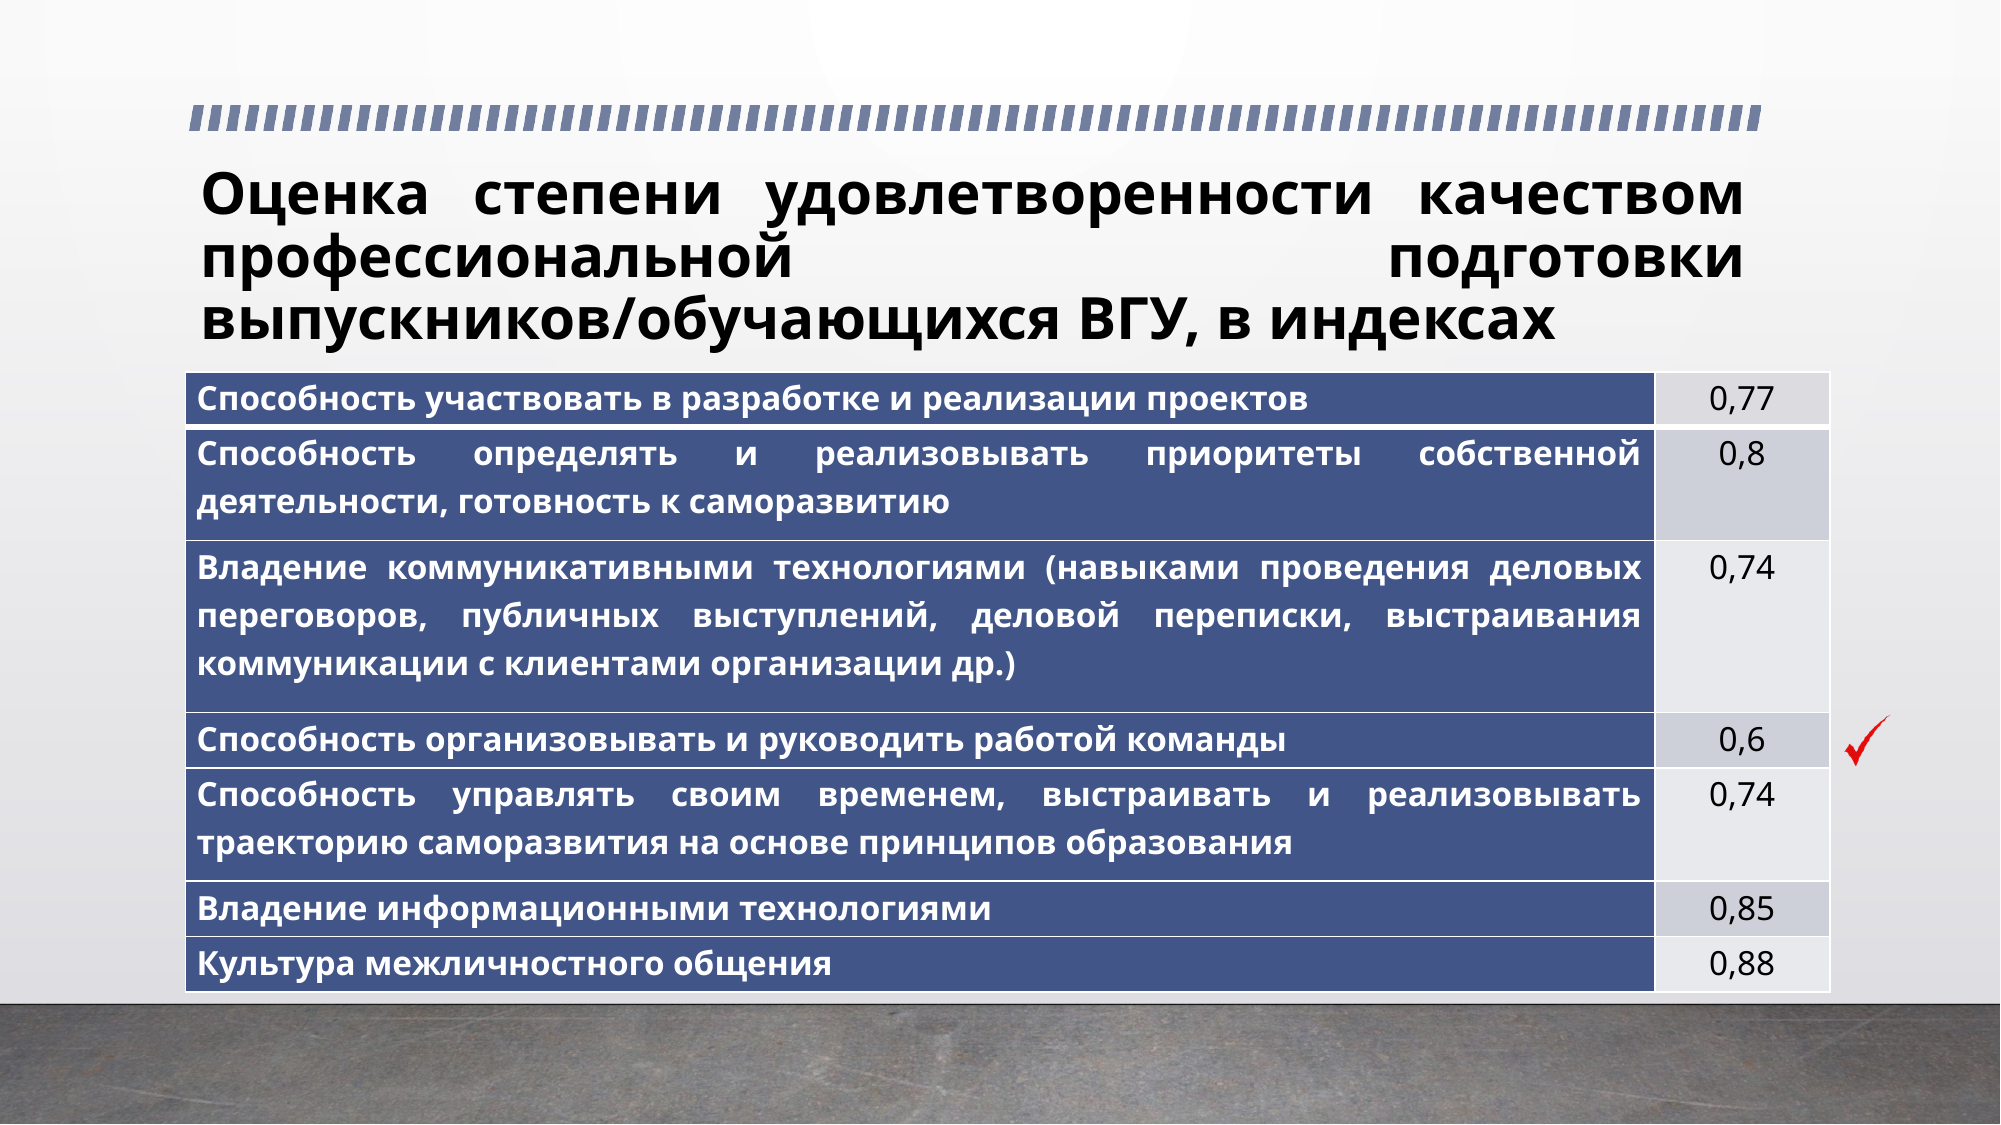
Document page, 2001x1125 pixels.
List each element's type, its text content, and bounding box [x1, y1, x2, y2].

table_cell Способность организовывать и руководить работой команды [186, 713, 1654, 767]
table_cell 0,85 [1656, 882, 1829, 936]
title Оценка степени удовлетворенности качеством профессиональной подготовки выпускников/обучающихся ВГУ, в индексах [185, 156, 1761, 357]
table_cell 0,8 [1656, 430, 1829, 540]
table_cell 0,88 [1656, 937, 1829, 991]
table_header 0,77 [1656, 373, 1829, 424]
picture [0, 1004, 2000, 1124]
table_cell Способность определять и реализовывать приоритеты собственной деятельности, готовность к саморазвитию [186, 430, 1654, 540]
table_cell Способность управлять своим временем, выстраивать и реализовывать траекторию саморазвития на основе принципов образования [186, 769, 1654, 880]
picture [1843, 711, 1891, 768]
table_cell Культура межличностного общения [186, 937, 1654, 991]
table_cell 0,74 [1656, 769, 1829, 880]
table_header Способность участвовать в разработке и реализации проектов [186, 373, 1654, 424]
table_cell 0,74 [1656, 541, 1829, 712]
table_cell Владение коммуникативными технологиями (навыками проведения деловых переговоров, публичных выступлений, деловой переписки, выстраивания коммуникации с клиентами организации др.) [186, 541, 1654, 712]
table_cell Владение информационными технологиями [186, 882, 1654, 936]
table_cell 0,6 [1656, 713, 1829, 767]
